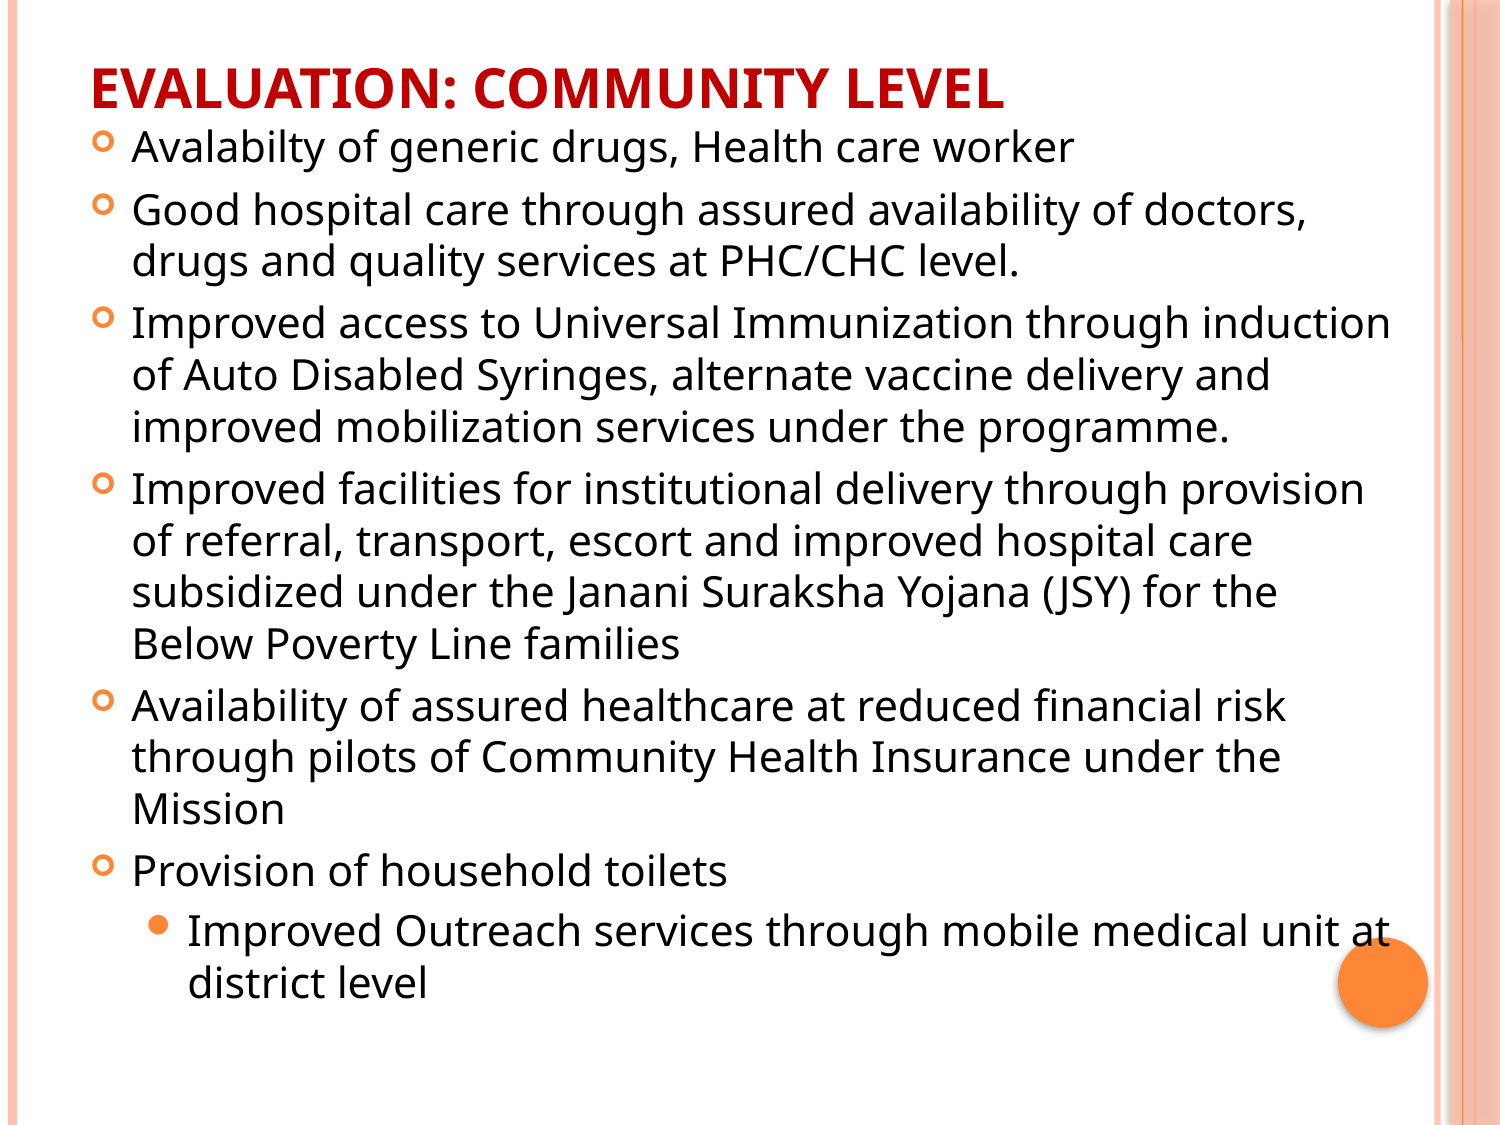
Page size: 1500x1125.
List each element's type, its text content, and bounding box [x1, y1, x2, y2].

title Evaluation: Community Level [75, 45, 1300, 112]
list Avalabilty of generic drugs, Health care worker Good hospital care through assured availability of doctors, drugs and quality services at PHC/CHC level. Improved access to Universal Immunization through induction of Auto Disabled Syringes, alternate vaccine delivery and improved mobilization services under the programme. Improved facilities for institutional delivery through provision of referral, transport, escort and improved hospital care subsidized under the Janani Suraksha Yojana (JSY) for the Below Poverty Line families Availability of assured healthcare at reduced financial risk through pilots of Community Health Insurance under the Mission Provision of household toilets Improved Outreach services through mobile medical unit at district level [75, 112, 1425, 1062]
